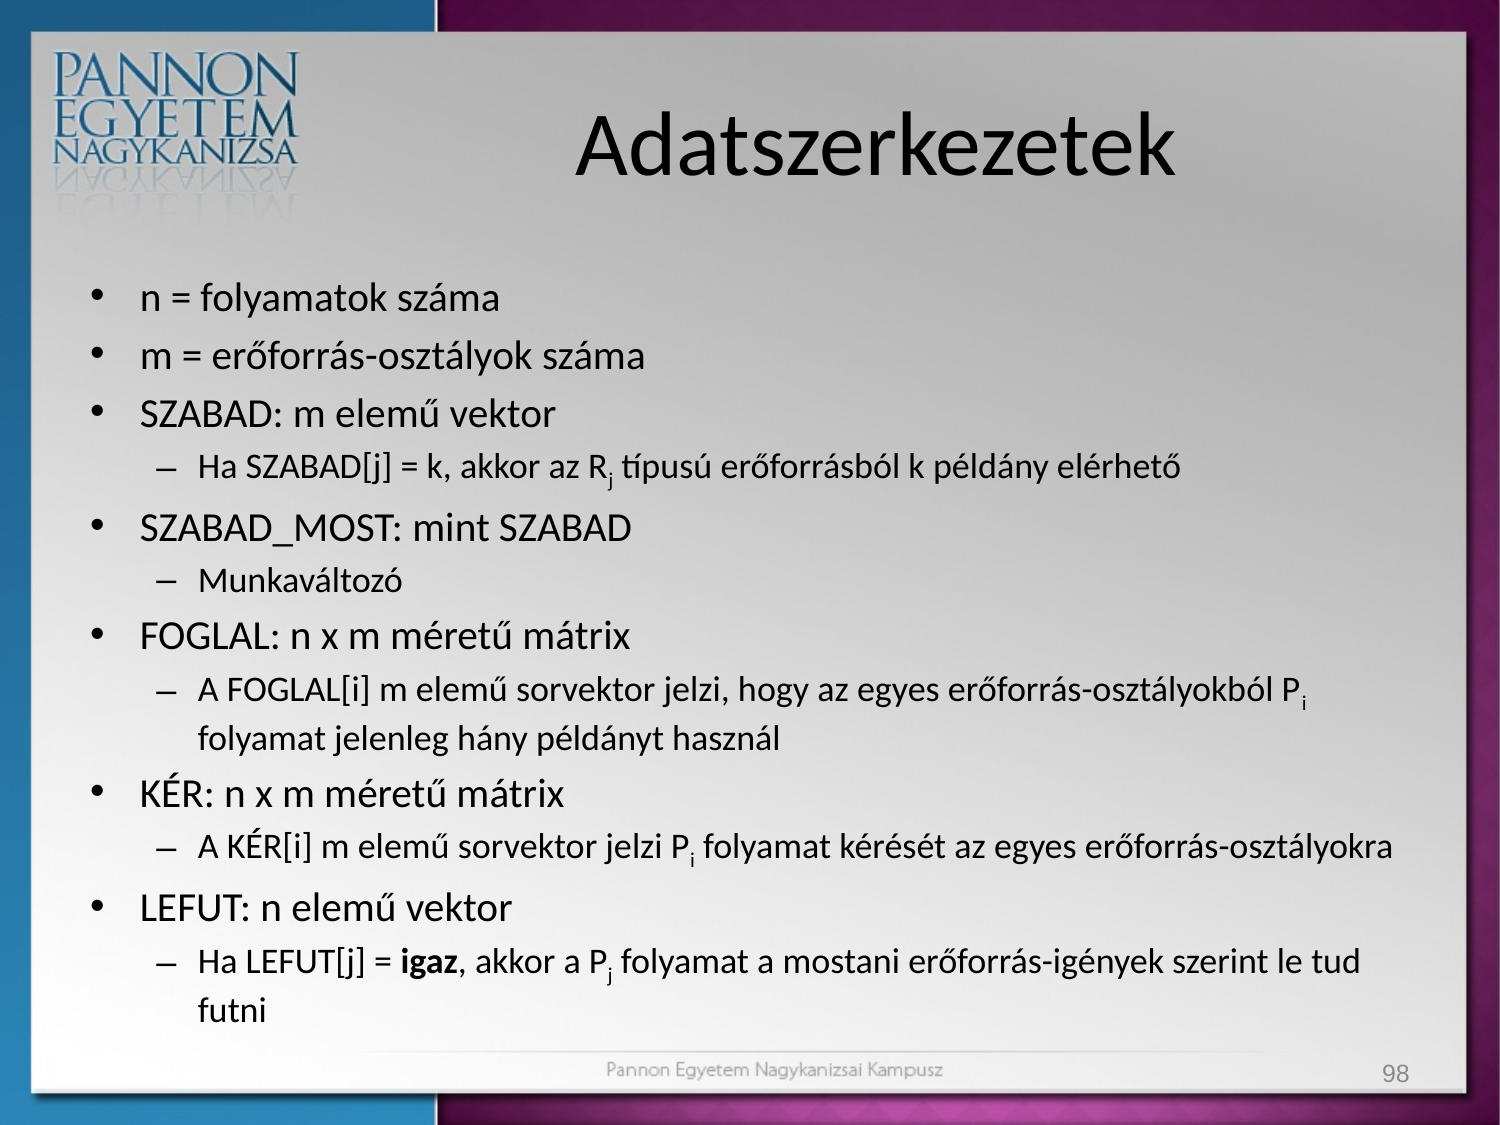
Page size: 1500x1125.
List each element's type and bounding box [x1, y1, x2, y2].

picture [0, 0, 1500, 1125]
title [328, 45, 1425, 233]
slide_number [1074, 1042, 1425, 1103]
list [75, 262, 1425, 1050]
